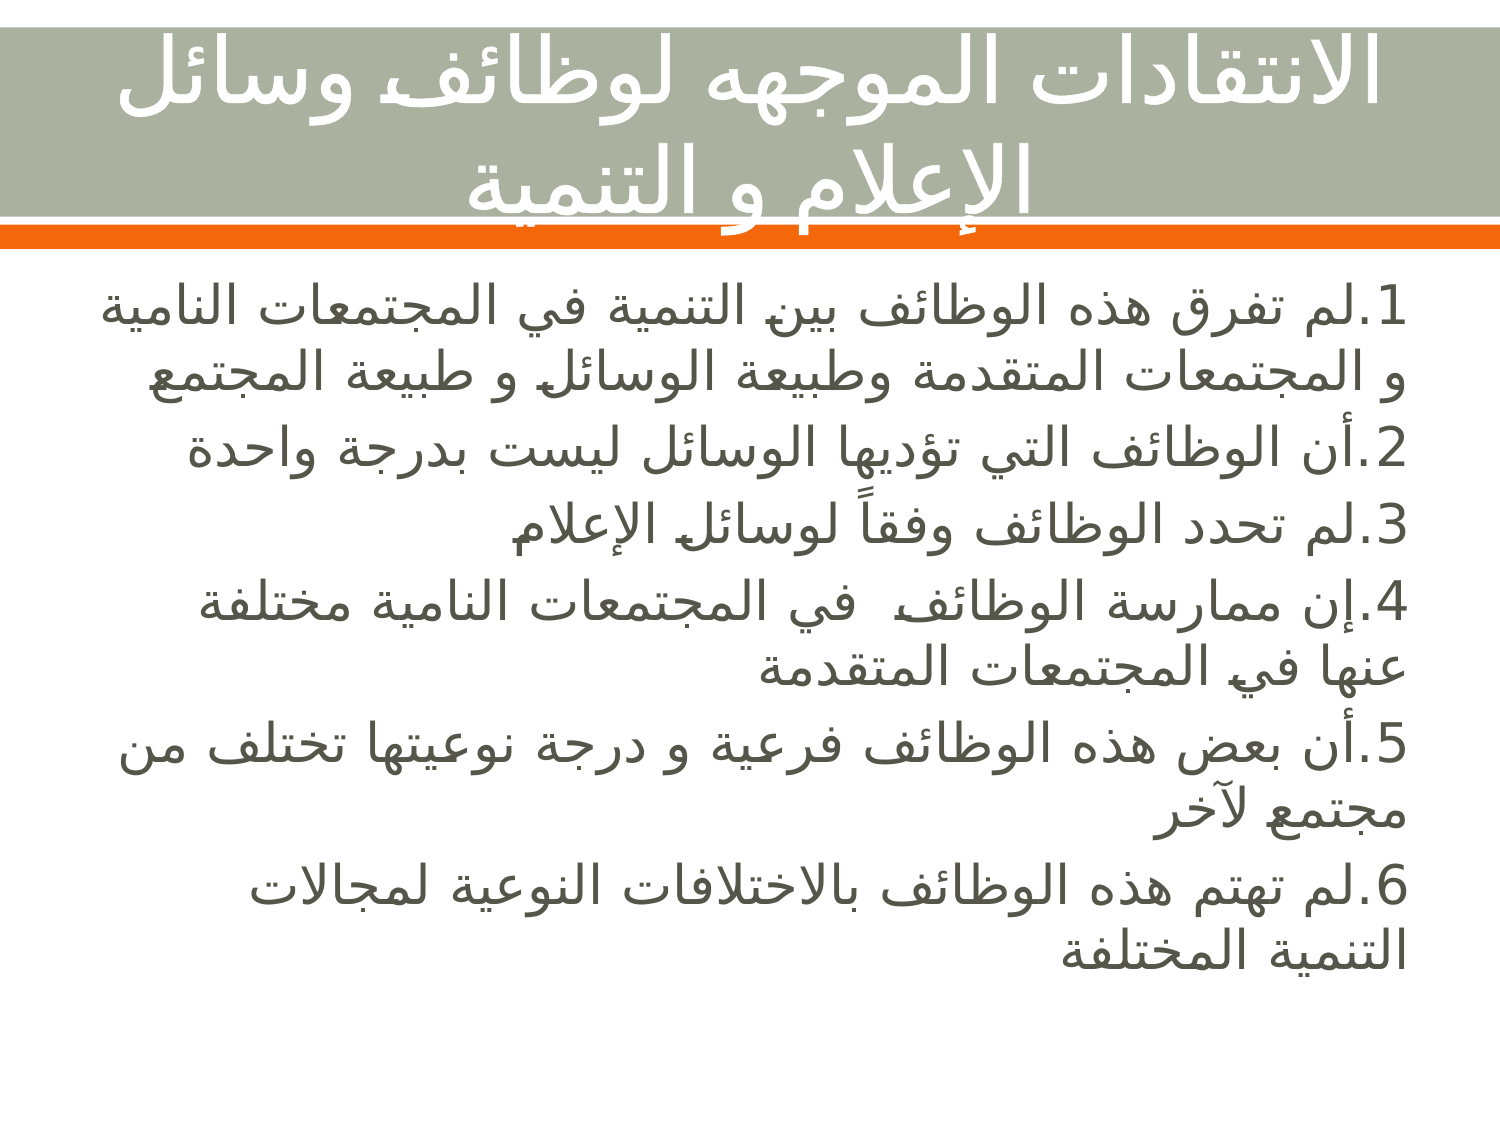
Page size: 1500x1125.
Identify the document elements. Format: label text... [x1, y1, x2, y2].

list 1.لم تفرق هذه الوظائف بين التنمية في المجتمعات النامية و المجتمعات المتقدمة وطبيعة الوسائل و طبيعة المجتمع 2.أن الوظائف التي تؤديها الوسائل ليست بدرجة واحدة 3.لم تحدد الوظائف وفقاً لوسائل الإعلام 4.إن ممارسة الوظائف في المجتمعات النامية مختلفة عنها في المجتمعات المتقدمة 5.أن بعض هذه الوظائف فرعية و درجة نوعيتها تختلف من مجتمع لآخر 6.لم تهتم هذه الوظائف بالاختلافات النوعية لمجالات التنمية المختلفة [75, 262, 1425, 1005]
title الانتقادات الموجهه لوظائف وسائل الإعلام و التنمية [75, 29, 1425, 213]
